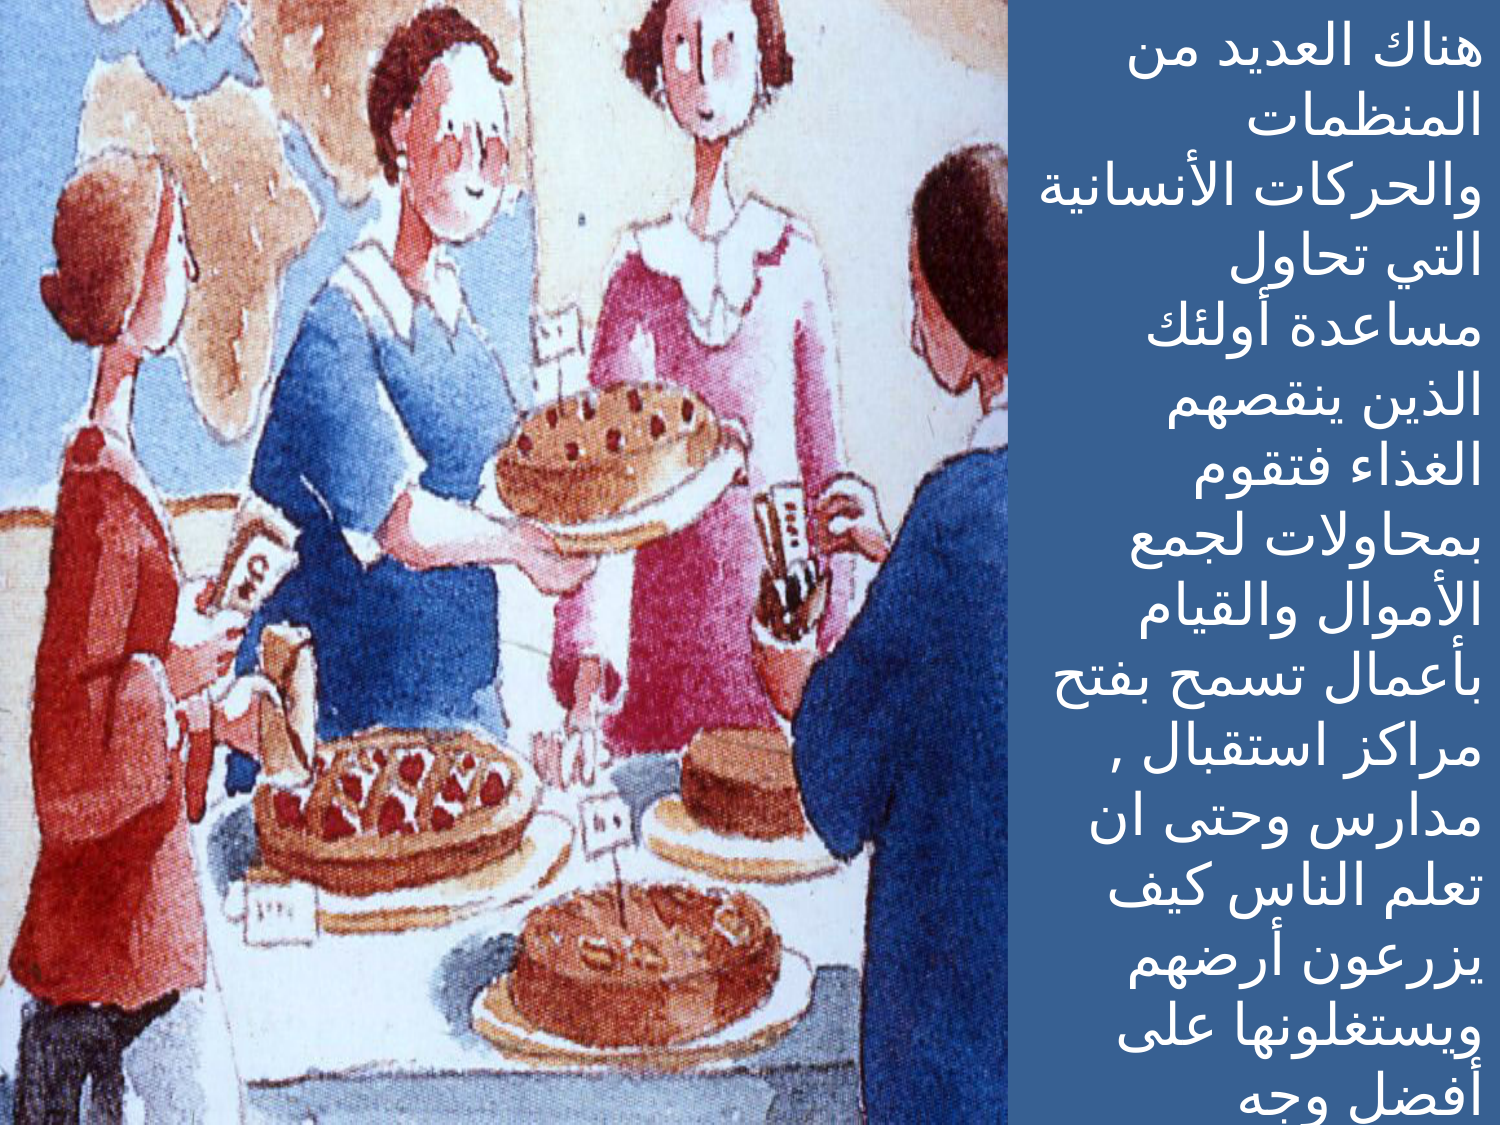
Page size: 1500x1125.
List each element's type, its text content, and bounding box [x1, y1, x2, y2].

text_box هناك العديد من المنظمات والحركات الأنسانية التي تحاول مساعدة أولئك الذين ينقصهم الغذاء فتقوم بمحاولات لجمع الأموال والقيام بأعمال تسمح بفتح مراكز استقبال , مدارس وحتى ان تعلم الناس كيف يزرعون أرضهم ويستغلونها على أفضل وجه . هل شاركتم في هذه الأعمال؟ هل تعرفون احداها ؟ [1009, 0, 1500, 1125]
picture [0, 0, 1008, 1125]
